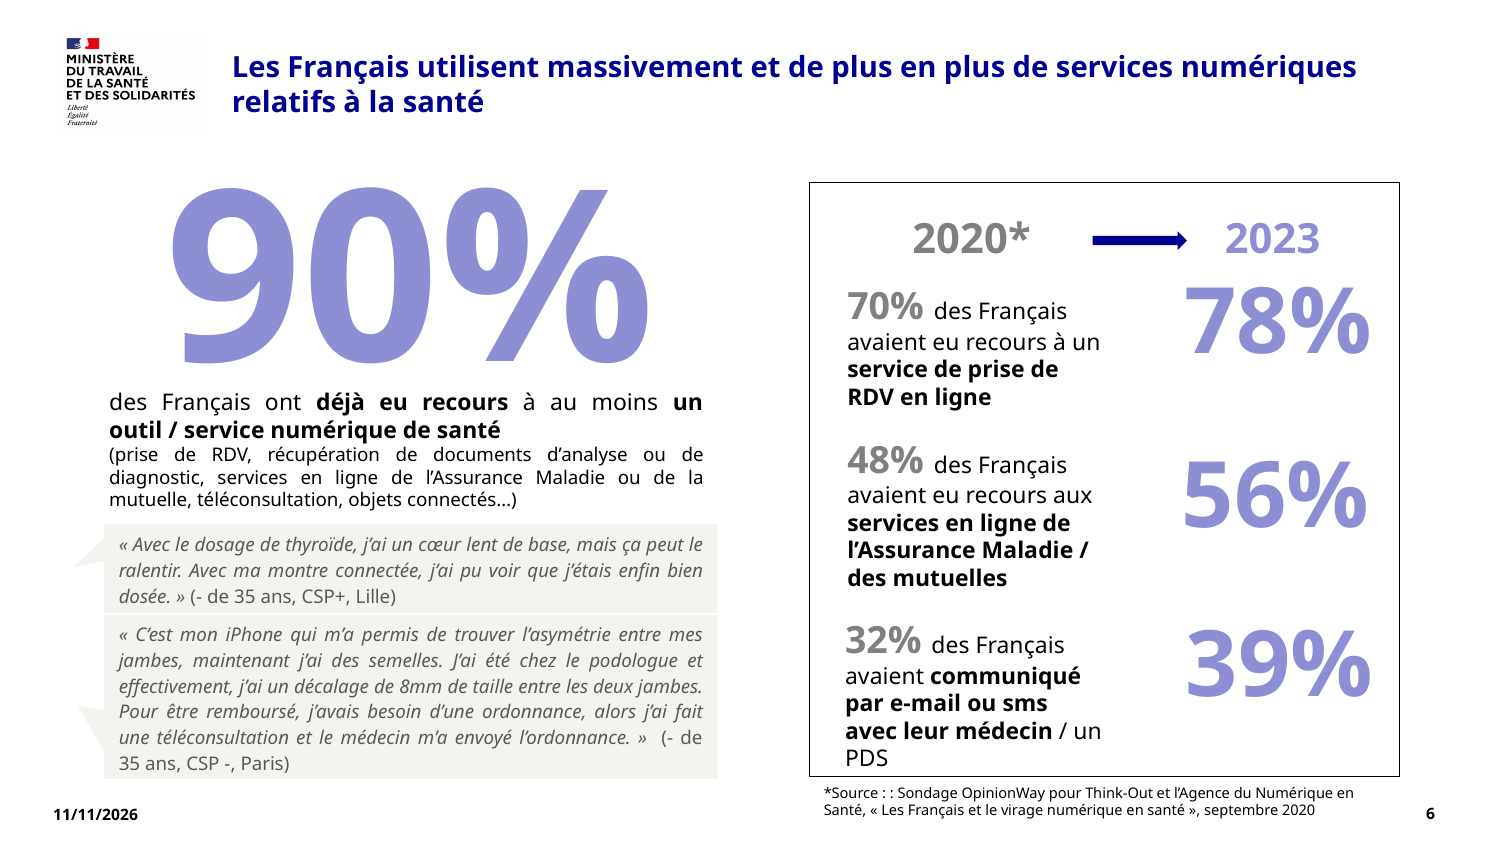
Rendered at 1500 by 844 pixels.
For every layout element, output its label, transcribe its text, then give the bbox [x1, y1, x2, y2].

text_box 90% [103, 114, 718, 380]
slide_number 6 [1213, 784, 1436, 844]
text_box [808, 182, 1400, 777]
text_box « C’est mon iPhone qui m’a permis de trouver l’asymétrie entre mes jambes, maintenant j’ai des semelles. J’ai été chez le podologue et effectivement, j’ai un décalage de 8mm de taille entre les deux jambes. Pour être remboursé, j’avais besoin d’une ordonnance, alors j’ai fait une téléconsultation et le médecin m’a envoyé l’ordonnance. » (- de 35 ans, CSP -, Paris) [77, 614, 718, 779]
text_box *Source : : Sondage OpinionWay pour Think-Out et l’Agence du Numérique en Santé, « Les Français et le virage numérique en santé », septembre 2020 [809, 776, 1412, 826]
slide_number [53, 787, 246, 844]
text_box Les Français utilisent massivement et de plus en plus de services numériques relatifs à la santé [211, 40, 1421, 82]
text_box des Français ont déjà eu recours à au moins un outil / service numérique de santé (prise de RDV, récupération de documents d’analyse ou de diagnostic, services en ligne de l’Assurance Maladie ou de la mutuelle, téléconsultation, objets connectés…) [94, 380, 718, 518]
picture [55, 27, 207, 137]
text_box « Avec le dosage de thyroïde, j’ai un cœur lent de base, mais ça peut le ralentir. Avec ma montre connectée, j’ai pu voir que j’étais enfin bien dosée. » (- de 35 ans, CSP+, Lille) [73, 523, 718, 614]
